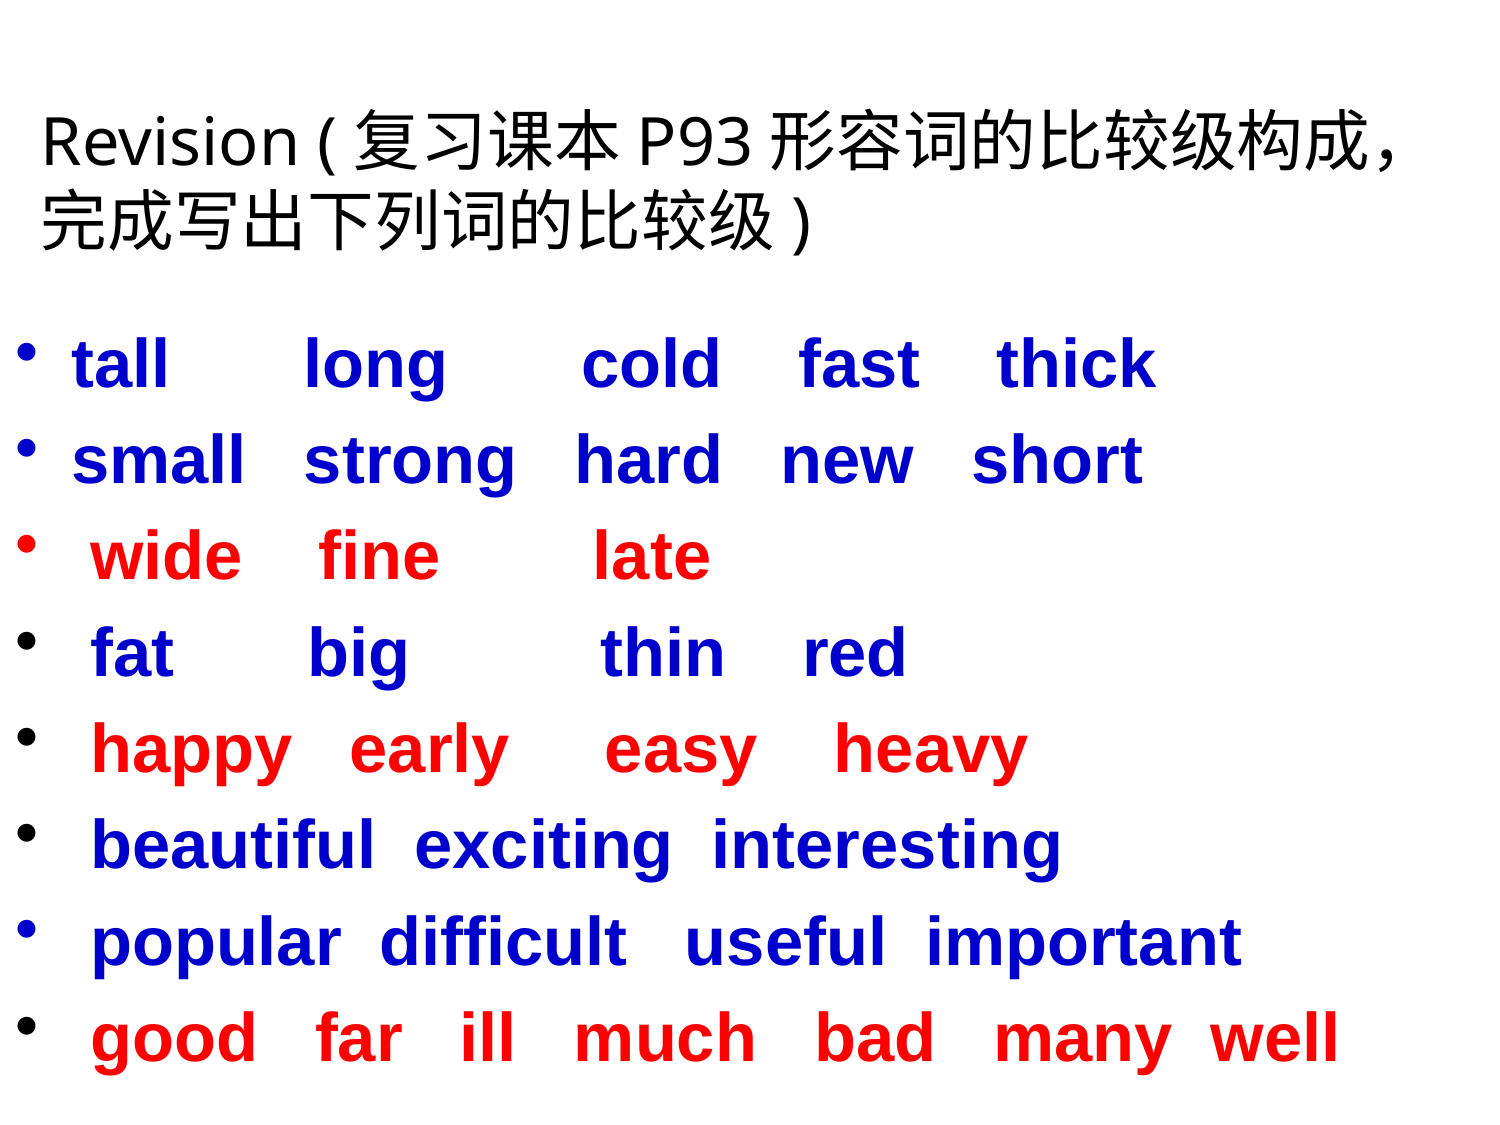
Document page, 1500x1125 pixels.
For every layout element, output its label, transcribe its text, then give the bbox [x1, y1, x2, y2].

title Revision (复习课本P93形容词的比较级构成，完成写出下列词的比较级) [25, 31, 1475, 311]
list tall long cold fast thick small strong hard new short wide fine late fat big thin red happy early easy heavy beautiful exciting interesting popular difficult useful important good far ill much bad many well [0, 311, 1500, 1124]
